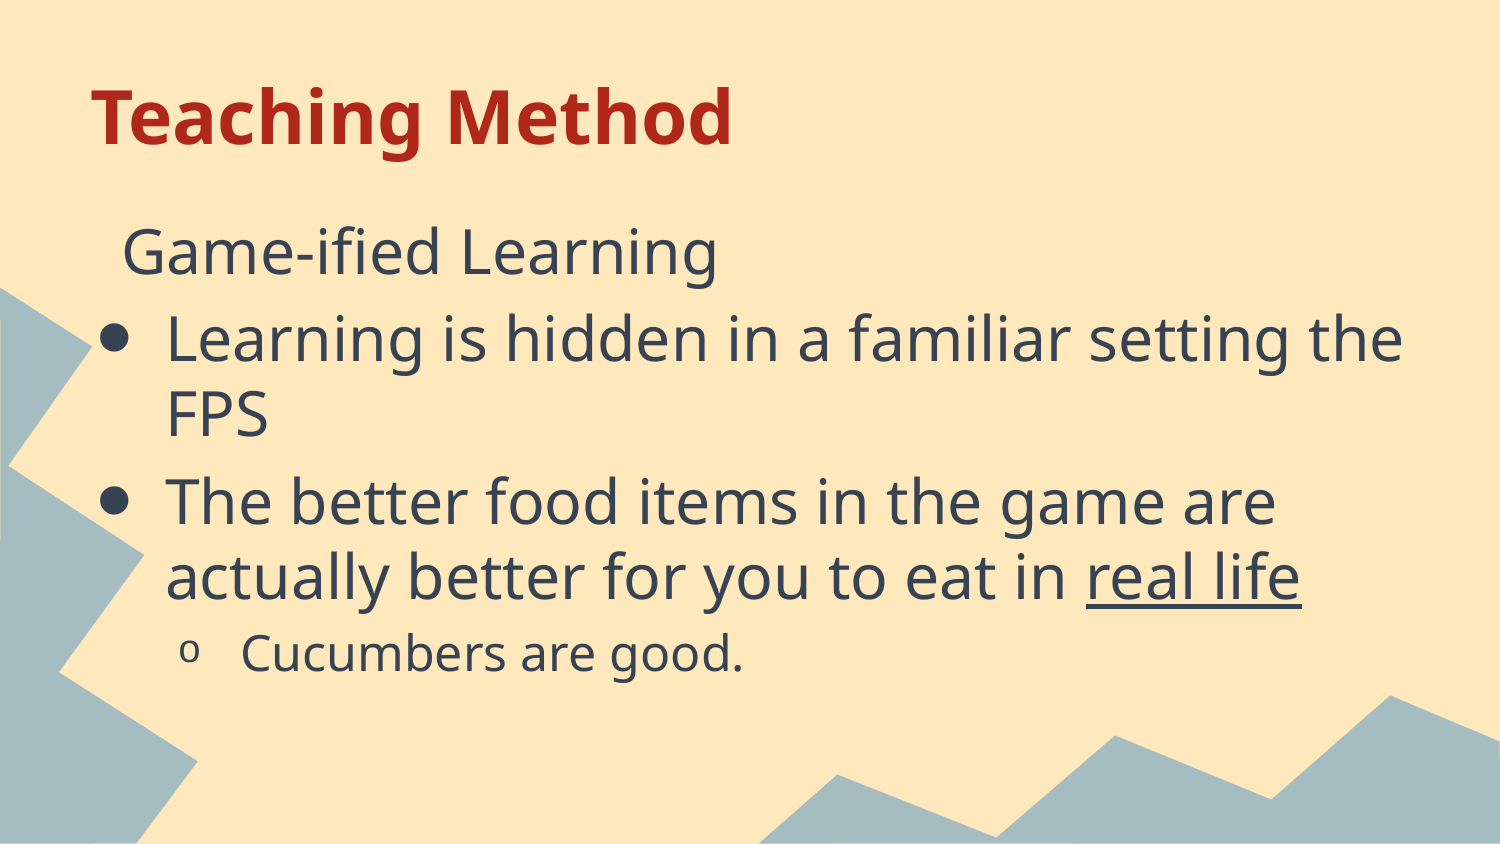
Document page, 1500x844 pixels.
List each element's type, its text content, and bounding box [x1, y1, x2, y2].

list Game-ified Learning Learning is hidden in a familiar setting the FPS The better food items in the game are actually better for you to eat in real life Cucumbers are good. [75, 196, 1425, 808]
title Teaching Method [75, 33, 1425, 175]
